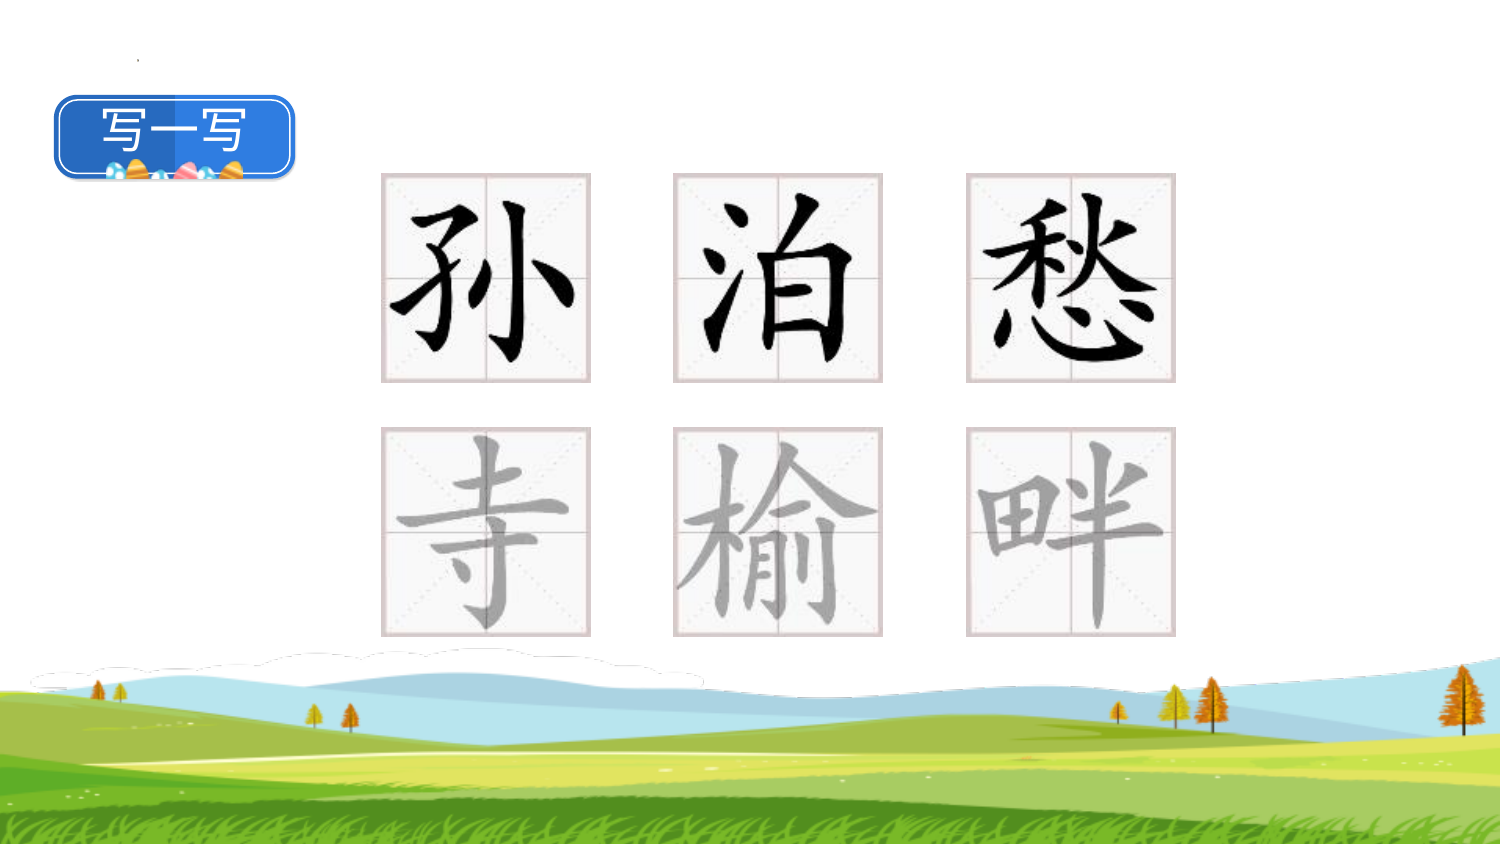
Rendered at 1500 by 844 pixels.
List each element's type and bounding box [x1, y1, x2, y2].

text_box [53, 90, 296, 179]
picture [966, 173, 1176, 383]
picture [673, 173, 883, 383]
picture [381, 173, 591, 383]
picture [0, 427, 1500, 844]
